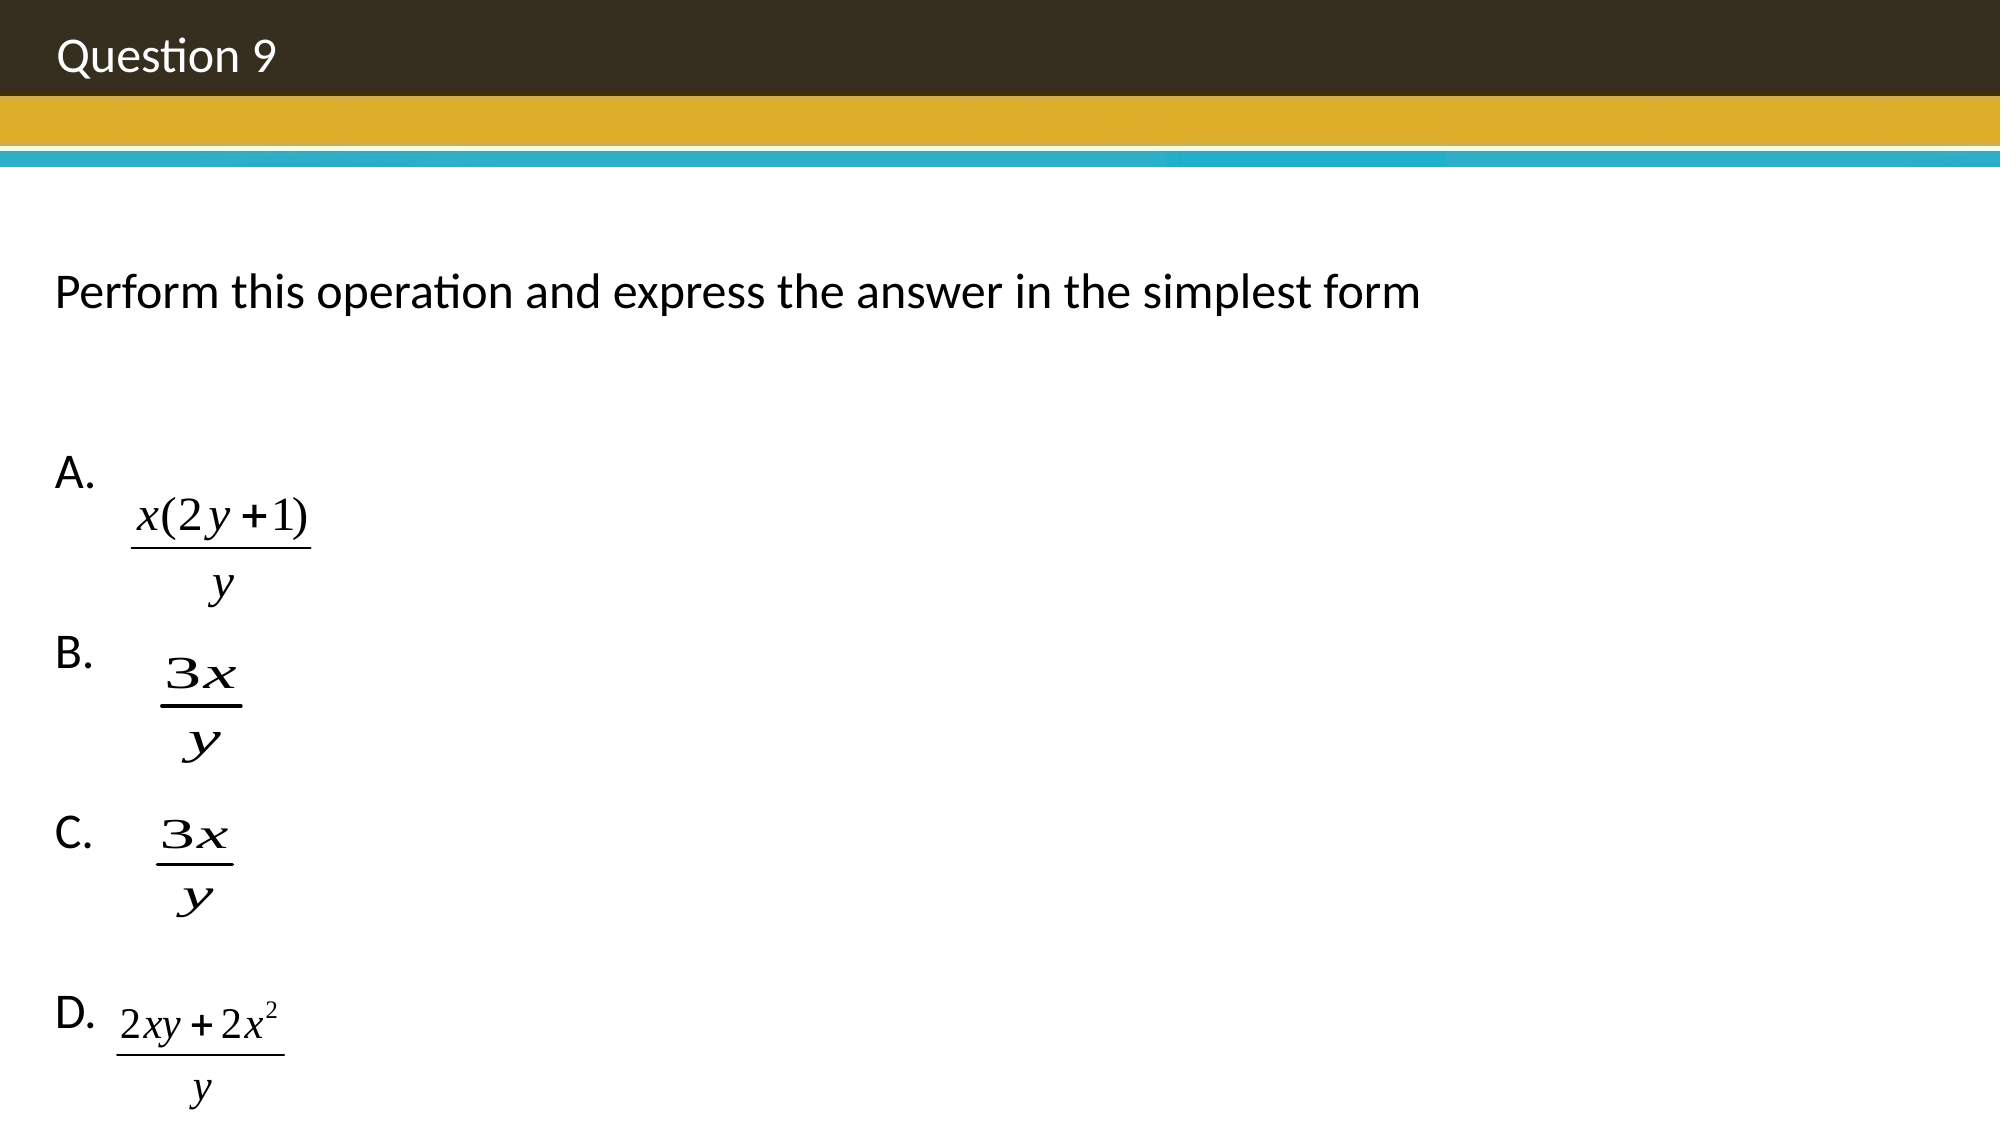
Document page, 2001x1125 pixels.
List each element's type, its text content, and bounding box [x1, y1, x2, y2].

picture [109, 989, 295, 1117]
picture [149, 644, 255, 772]
picture [0, 0, 2000, 167]
text_box Question 9 [41, 14, 293, 90]
picture [123, 484, 322, 616]
picture [145, 807, 246, 925]
